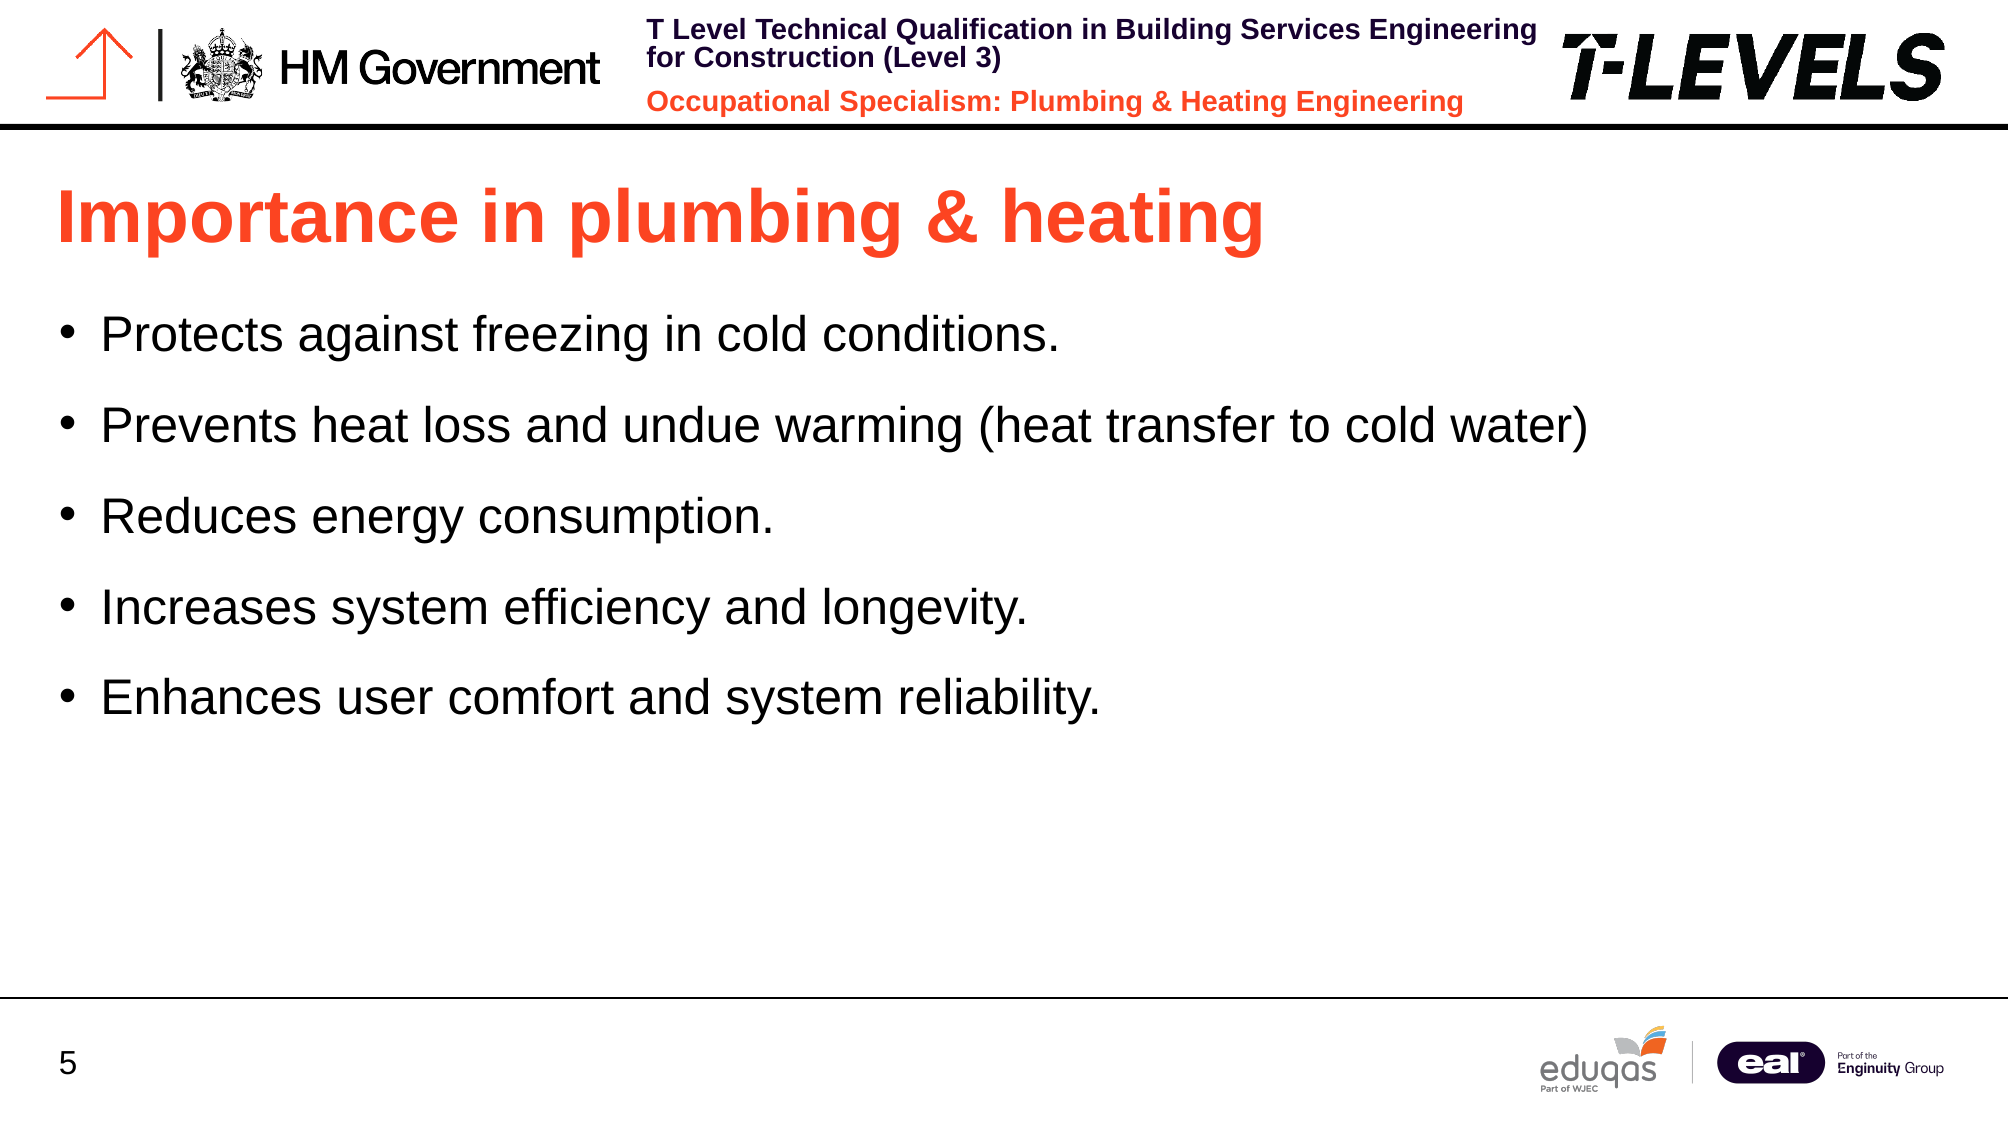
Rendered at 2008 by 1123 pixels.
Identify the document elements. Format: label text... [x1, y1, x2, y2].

list Protects against freezing in cold conditions. Prevents heat loss and undue warming (heat transfer to cold water) Reduces energy consumption. Increases system efficiency and longevity. Enhances user comfort and system reliability. [59, 295, 1595, 919]
picture [41, 27, 139, 100]
picture [1535, 1021, 1949, 1097]
picture [1543, 25, 1964, 108]
picture [158, 28, 600, 102]
title Importance in plumbing & heating [41, 111, 1949, 314]
